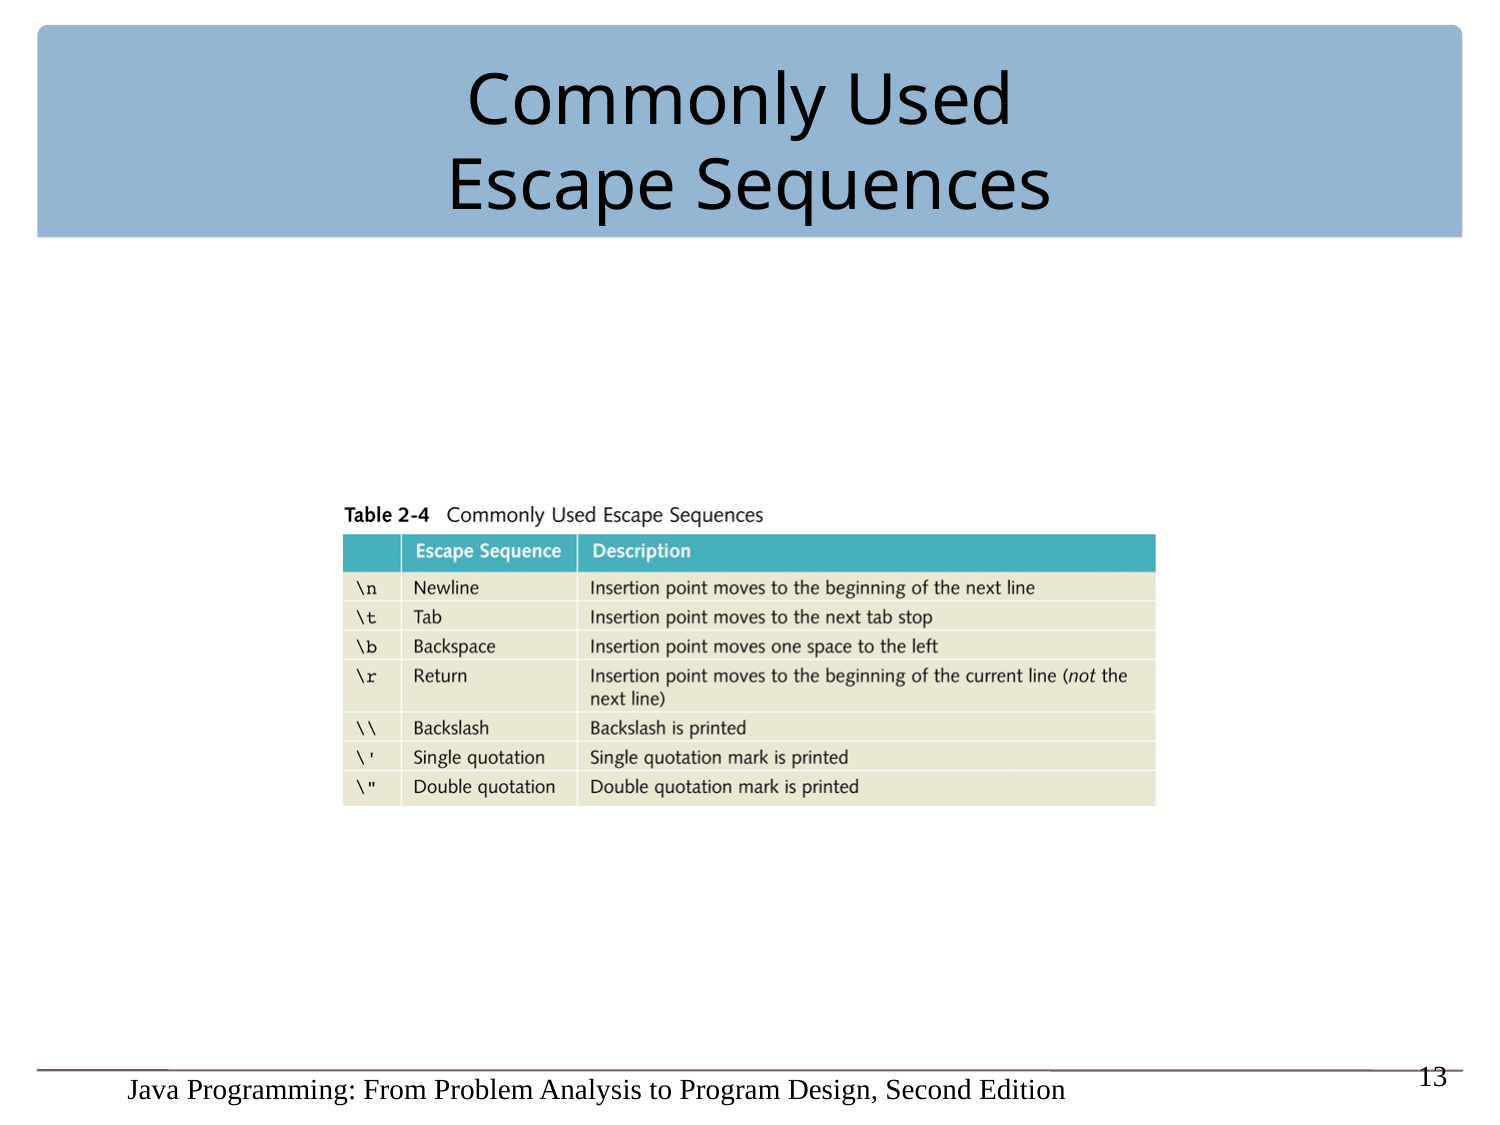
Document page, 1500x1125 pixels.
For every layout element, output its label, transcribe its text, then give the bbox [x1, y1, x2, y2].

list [343, 506, 1157, 806]
text_box Java Programming: From Problem Analysis to Program Design, Second Edition [112, 1062, 1238, 1100]
title Commonly Used Escape Sequences [49, 44, 1451, 233]
text_box 13 [1249, 1050, 1463, 1100]
